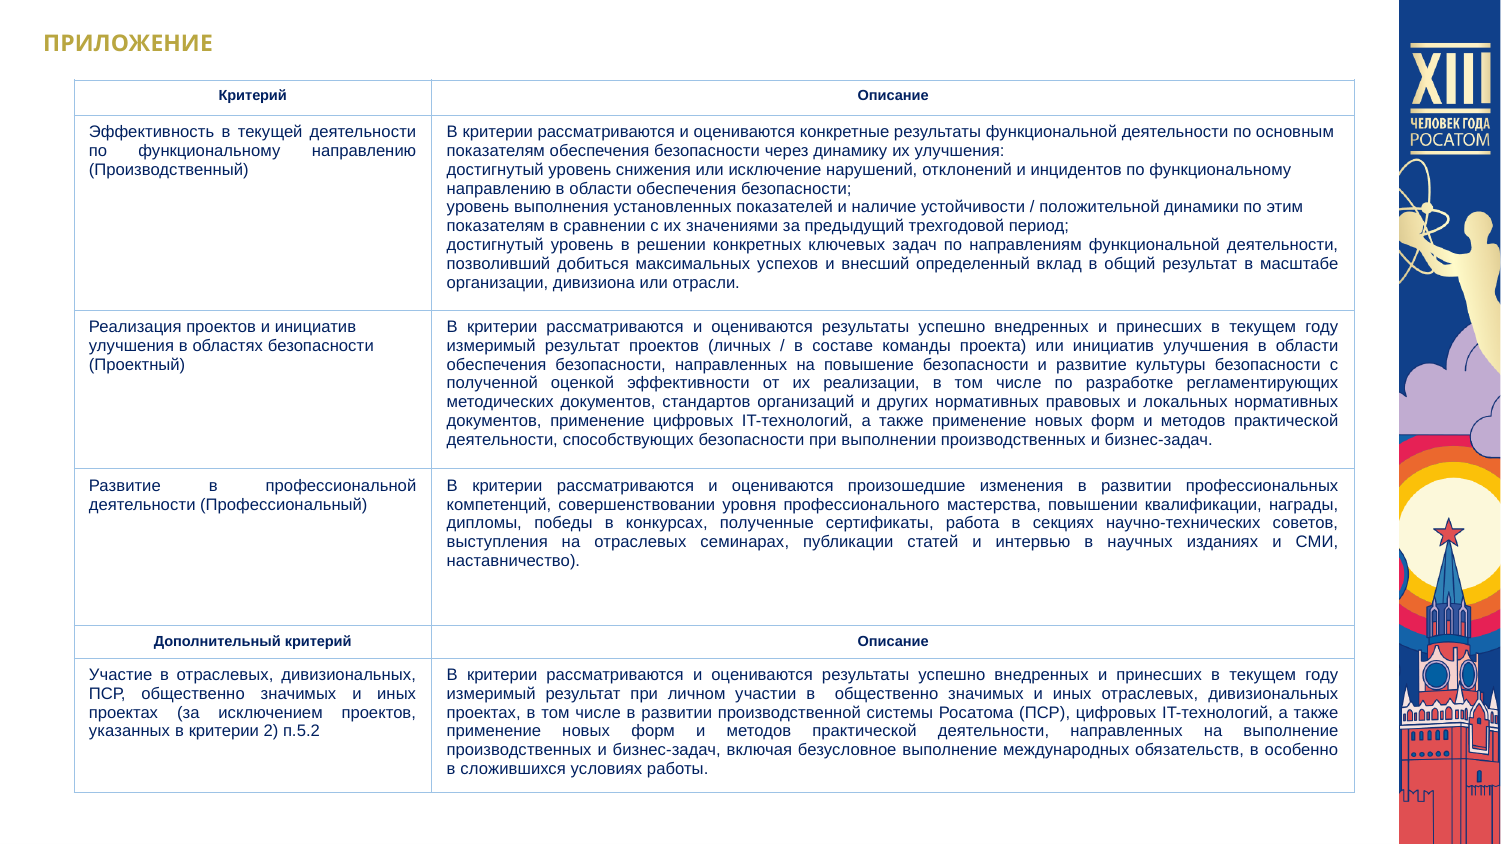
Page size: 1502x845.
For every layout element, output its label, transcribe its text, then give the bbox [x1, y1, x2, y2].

table_cell В критерии рассматриваются и оцениваются результаты успешно внедренных и принесших в текущем году измеримый результат проектов (личных / в составе команды проекта) или инициатив улучшения в области обеспечения безопасности, направленных на повышение безопасности и развитие культуры безопасности с полученной оценкой эффективности от их реализации, в том числе по разработке регламентирующих методических документов, стандартов организаций и других нормативных правовых и локальных нормативных документов, применение цифровых IT-технологий, а также применение новых форм и методов практической деятельности, способствующих безопасности при выполнении производственных и бизнес-задач. [432, 311, 1354, 468]
table_cell Участие в отраслевых, дивизиональных, ПСР, общественно значимых и иных проектах (за исключением проектов, указанных в критерии 2) п.5.2 [75, 659, 431, 792]
table_cell В критерии рассматриваются и оцениваются результаты успешно внедренных и принесших в текущем году измеримый результат при личном участии в общественно значимых и иных отраслевых, дивизиональных проектах, в том числе в развитии производственной системы Росатома (ПСР), цифровых IT-технологий, а также применение новых форм и методов практической деятельности, направленных на выполнение производственных и бизнес-задач, включая безусловное выполнение международных обязательств, в особенно в сложившихся условиях работы. [432, 659, 1354, 792]
table_cell В критерии рассматриваются и оцениваются конкретные результаты функциональной деятельности по основным показателям обеспечения безопасности через динамику их улучшения: достигнутый уровень снижения или исключение нарушений, отклонений и инцидентов по функциональному направлению в области обеспечения безопасности; уровень выполнения установленных показателей и наличие устойчивости / положительной динамики по этим показателям в сравнении с их значениями за предыдущий трехгодовой период; достигнутый уровень в решении конкретных ключевых задач по направлениям функциональной деятельности, позволивший добиться максимальных успехов и внесший определенный вклад в общий результат в масштабе организации, дивизиона или отрасли. [432, 116, 1354, 310]
table_cell Реализация проектов и инициатив улучшения в областях безопасности (Проектный) [75, 311, 431, 468]
table_cell Эффективность в текущей деятельности по функциональному направлению (Производственный) [75, 116, 431, 310]
table_header Критерий [75, 81, 431, 115]
text_box ПРИЛОЖЕНИЕ [28, 21, 1401, 64]
table_cell Дополнительный критерий [75, 626, 431, 658]
picture [0, 0, 1501, 844]
table_header Описание [432, 81, 1354, 115]
table_cell Описание [432, 626, 1354, 658]
table_cell Развитие в профессиональной деятельности (Профессиональный) [75, 469, 431, 625]
table_cell В критерии рассматриваются и оцениваются произошедшие изменения в развитии профессиональных компетенций, совершенствовании уровня профессионального мастерства, повышении квалификации, награды, дипломы, победы в конкурсах, полученные сертификаты, работа в секциях научно-технических советов, выступления на отраслевых семинарах, публикации статей и интервью в научных изданиях и СМИ, наставничество). [432, 469, 1354, 625]
